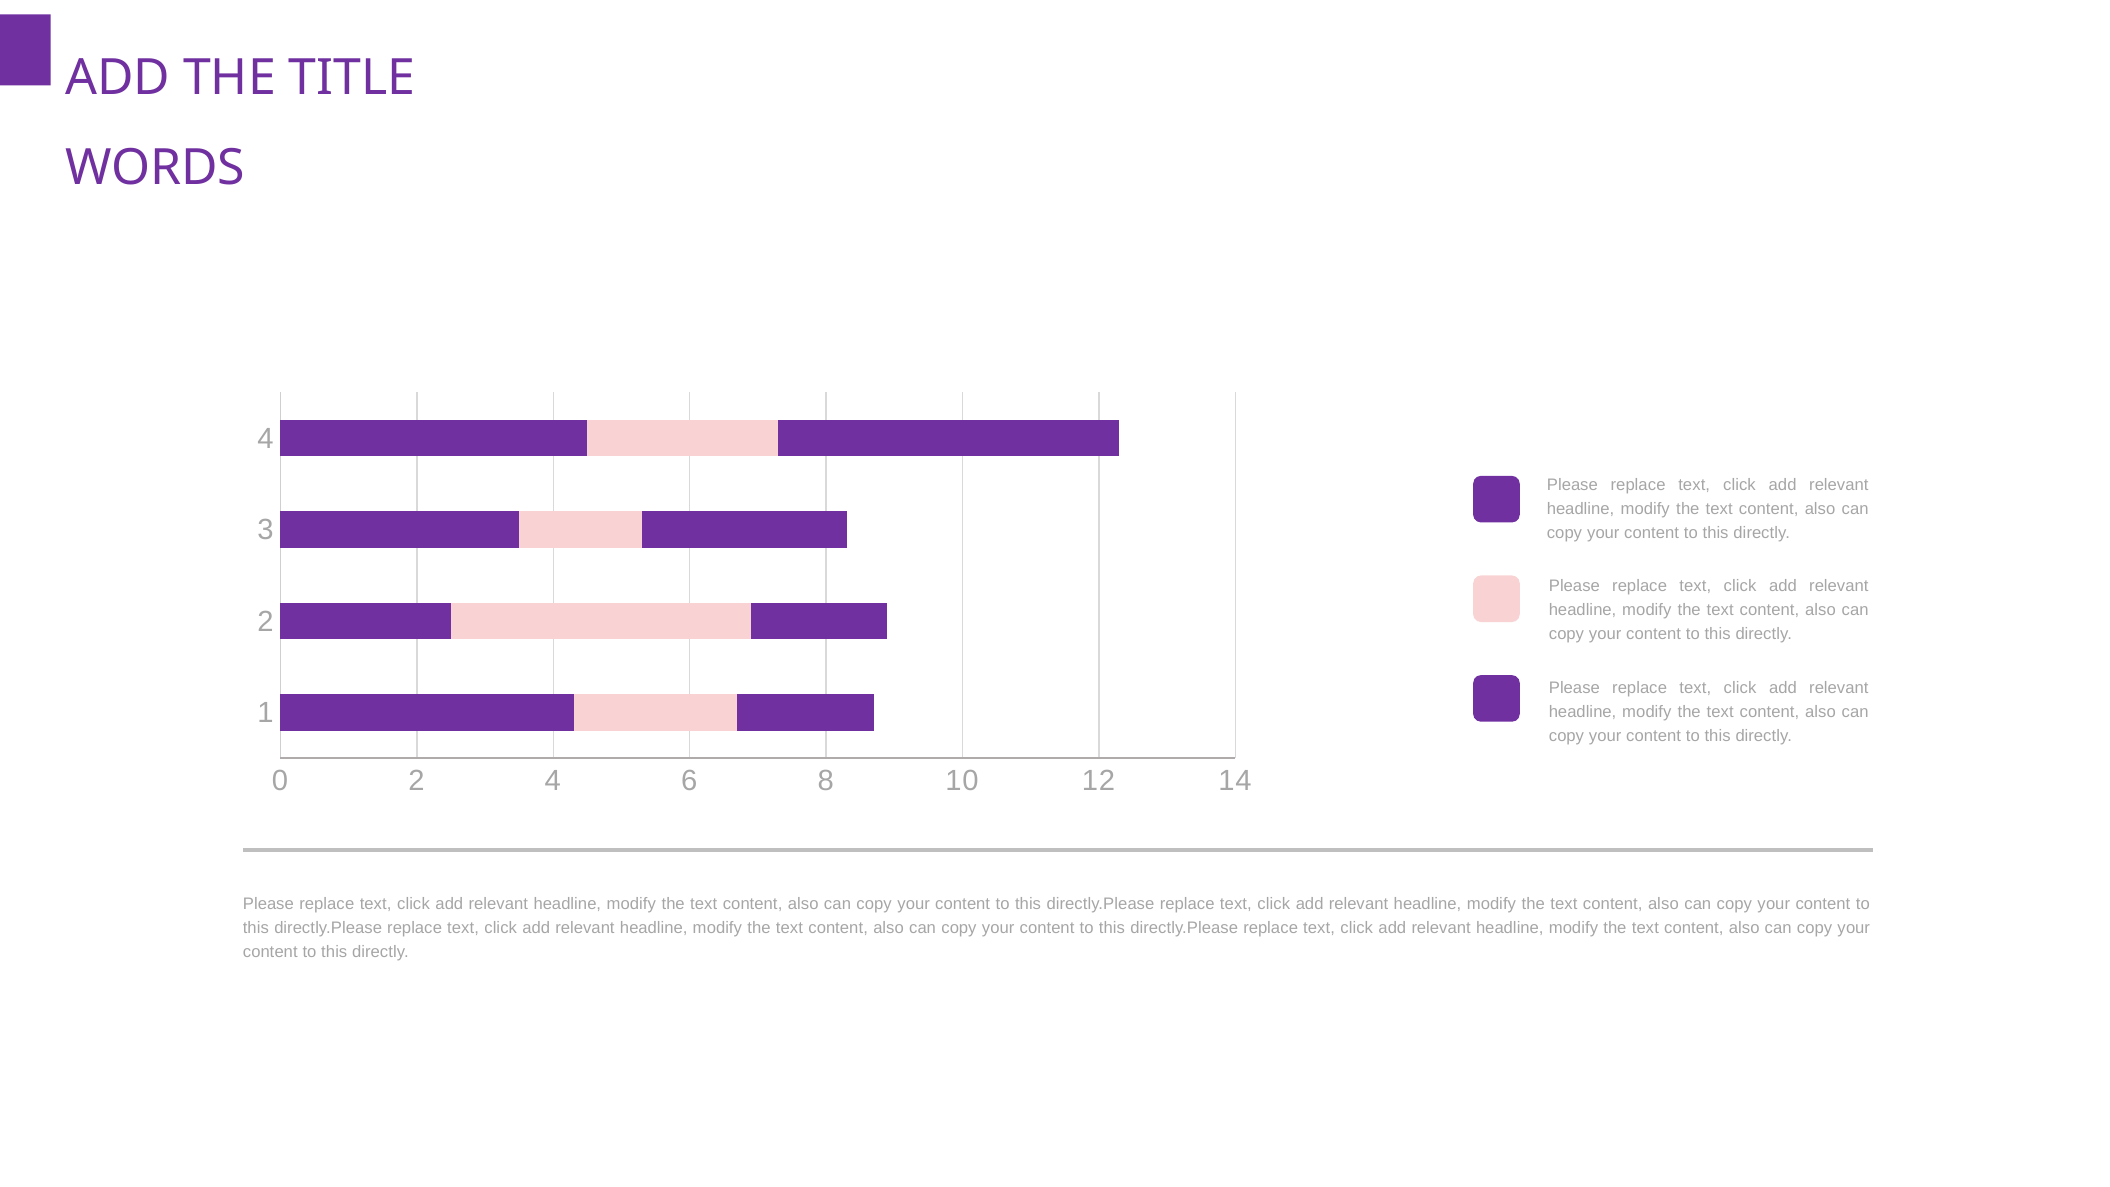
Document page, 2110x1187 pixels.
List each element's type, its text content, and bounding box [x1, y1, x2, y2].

text_box [1472, 674, 1521, 723]
chart [236, 384, 1274, 806]
text_box Please replace text, click add relevant headline, modify the text content, also can copy your content to this directly.Please replace text, click add relevant headline, modify the text content, also can copy your content to this directly.Please replace text, click add relevant headline, modify the text content, also can copy your content to this directly.Please replace text, click add relevant headline, modify the text content, also can copy your content to this directly. [243, 888, 1873, 961]
text_box Please replace text, click add relevant headline, modify the text content, also can copy your content to this directly. [1548, 571, 1869, 644]
text_box Please replace text, click add relevant headline, modify the text content, also can copy your content to this directly. [1548, 672, 1869, 745]
text_box ADD THE TITLE WORDS [50, 7, 583, 202]
text_box [1472, 574, 1521, 624]
text_box [1472, 474, 1521, 524]
text_box Please replace text, click add relevant headline, modify the text content, also can copy your content to this directly. [1546, 469, 1870, 542]
